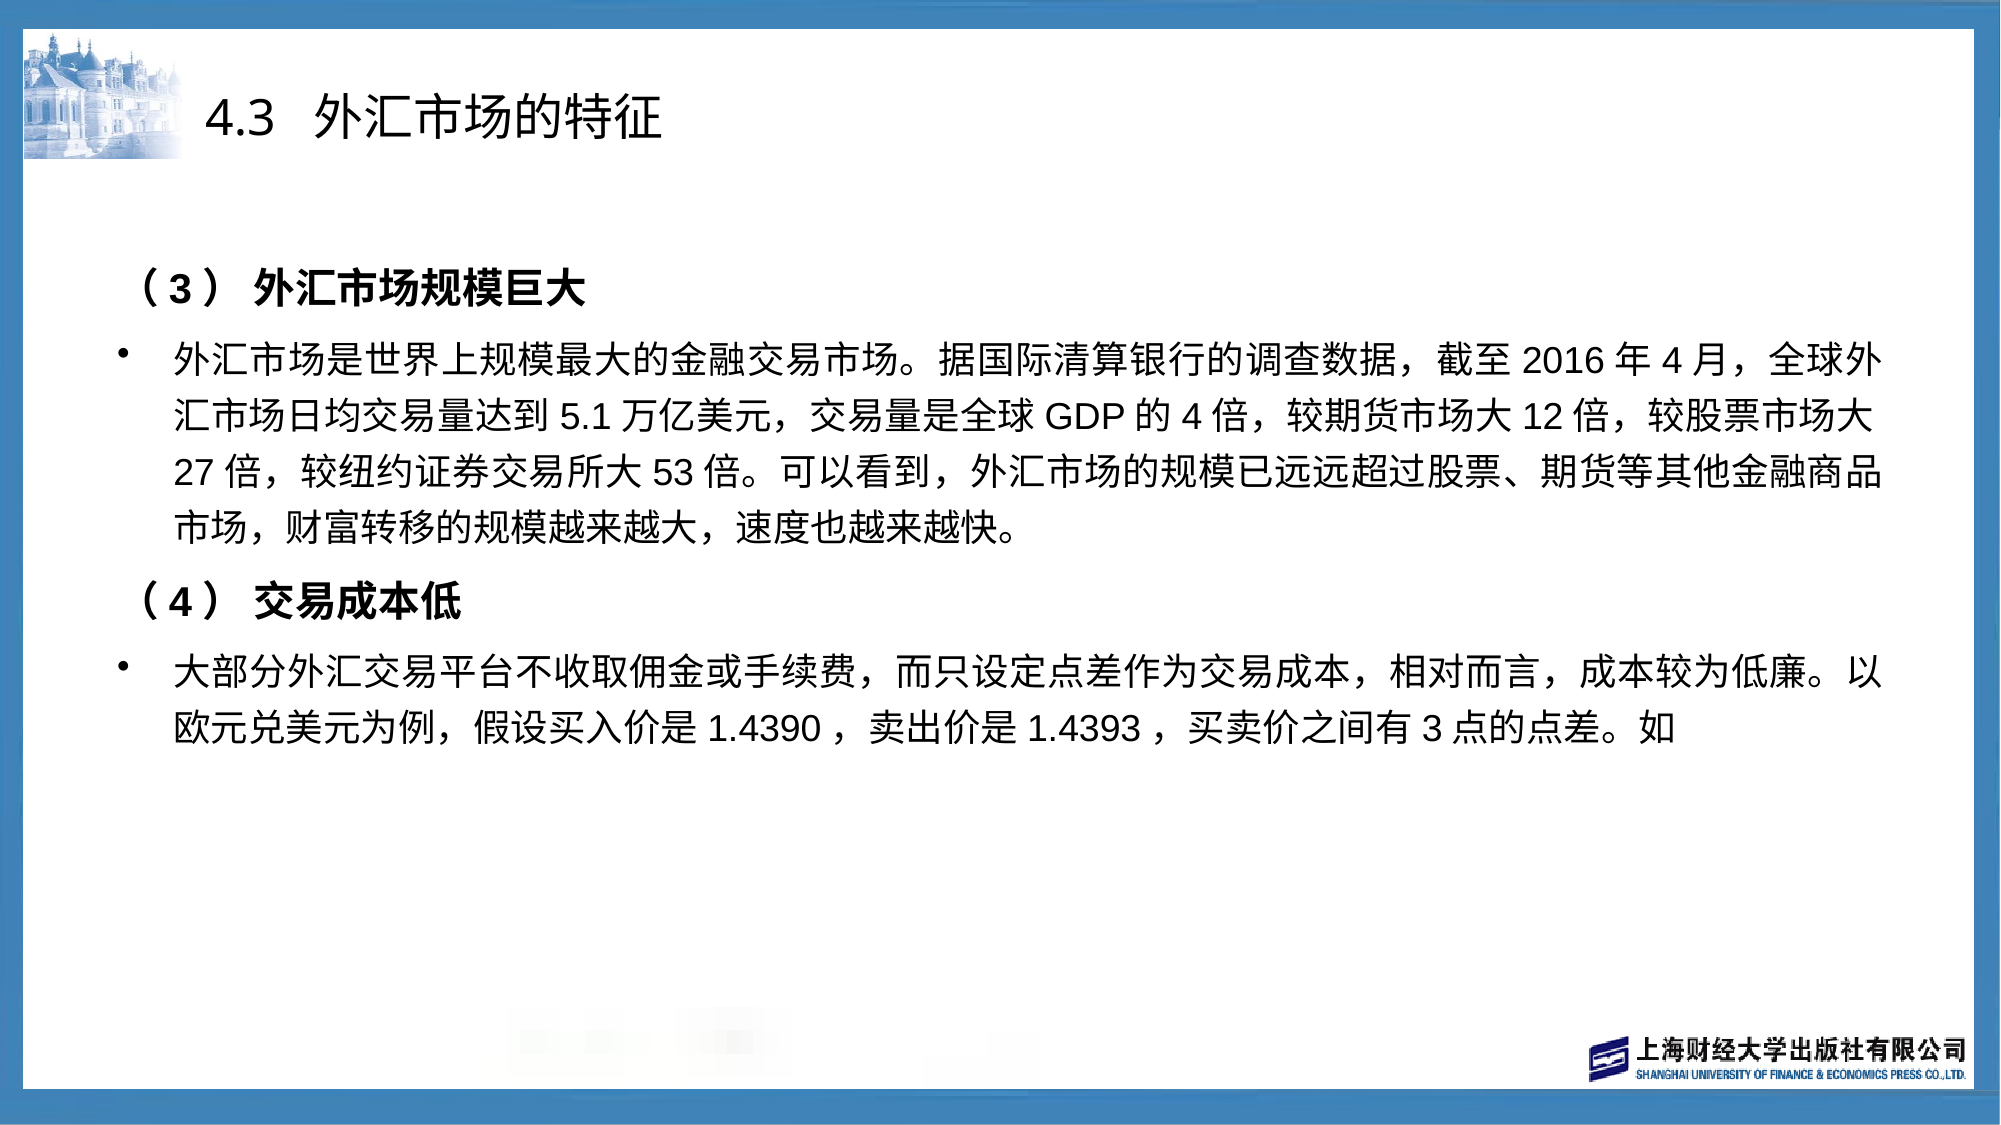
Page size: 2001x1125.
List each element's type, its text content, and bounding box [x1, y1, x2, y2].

picture [0, 0, 2001, 1125]
title 4.3 外汇市场的特征 [190, 64, 1547, 168]
list （3） 外汇市场规模巨大 外汇市场是世界上规模最大的金融交易市场。据国际清算银行的调查数据，截至2016年4月，全球外汇市场日均交易量达到5.1万亿美元，交易量是全球GDP的4倍，较期货市场大12倍，较股票市场大27倍，较纽约证券交易所大53倍。可以看到，外汇市场的规模已远远超过股票、期货等其他金融商品市场，财富转移的规模越来越大，速度也越来越快。 （4） 交易成本低 大部分外汇交易平台不收取佣金或手续费，而只设定点差作为交易成本，相对而言，成本较为低廉。以欧元兑美元为例，假设买入价是1.4390，卖出价是1.4393，买卖价之间有3点的点差。如 [102, 241, 1898, 1065]
